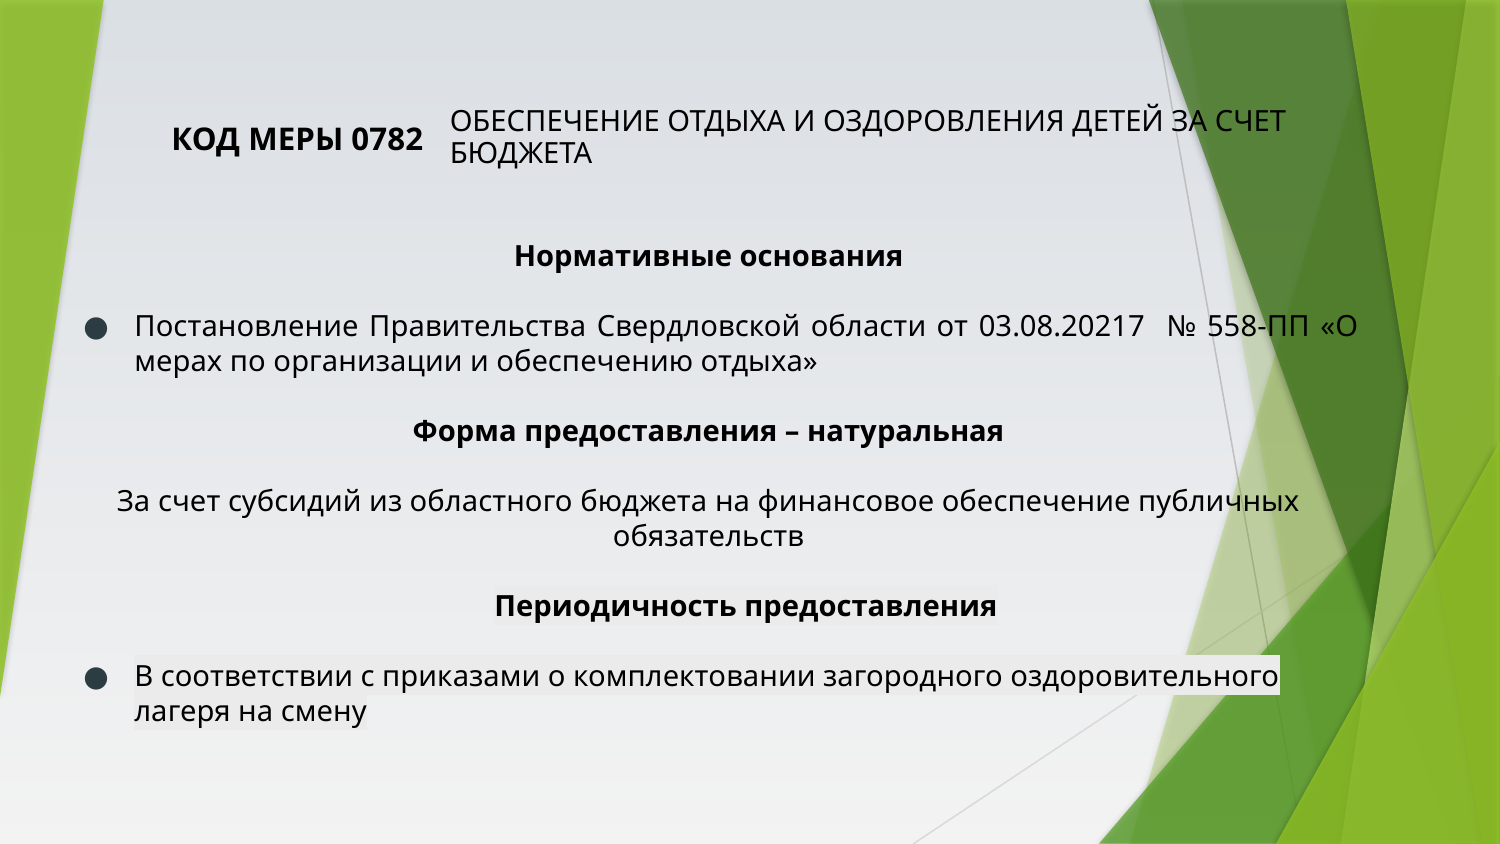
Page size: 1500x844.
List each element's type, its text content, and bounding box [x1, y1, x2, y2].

title ОБЕСПЕЧЕНИЕ ОТДЫХА И ОЗДОРОВЛЕНИЯ ДЕТЕЙ ЗА СЧЕТ БЮДЖЕТА [439, 80, 1384, 197]
text_box Нормативные основания Постановление Правительства Свердловской области от 03.08.20217 № 558-ПП «О мерах по организации и обеспечению отдыха» Форма предоставления – натуральная За счет субсидий из областного бюджета на финансовое обеспечение публичных обязательств Периодичность предоставления В соответствии с приказами о комплектовании загородного оздоровительного лагеря на смену [48, 179, 1370, 785]
text_box КОД МЕРЫ 0782 [122, 79, 439, 196]
